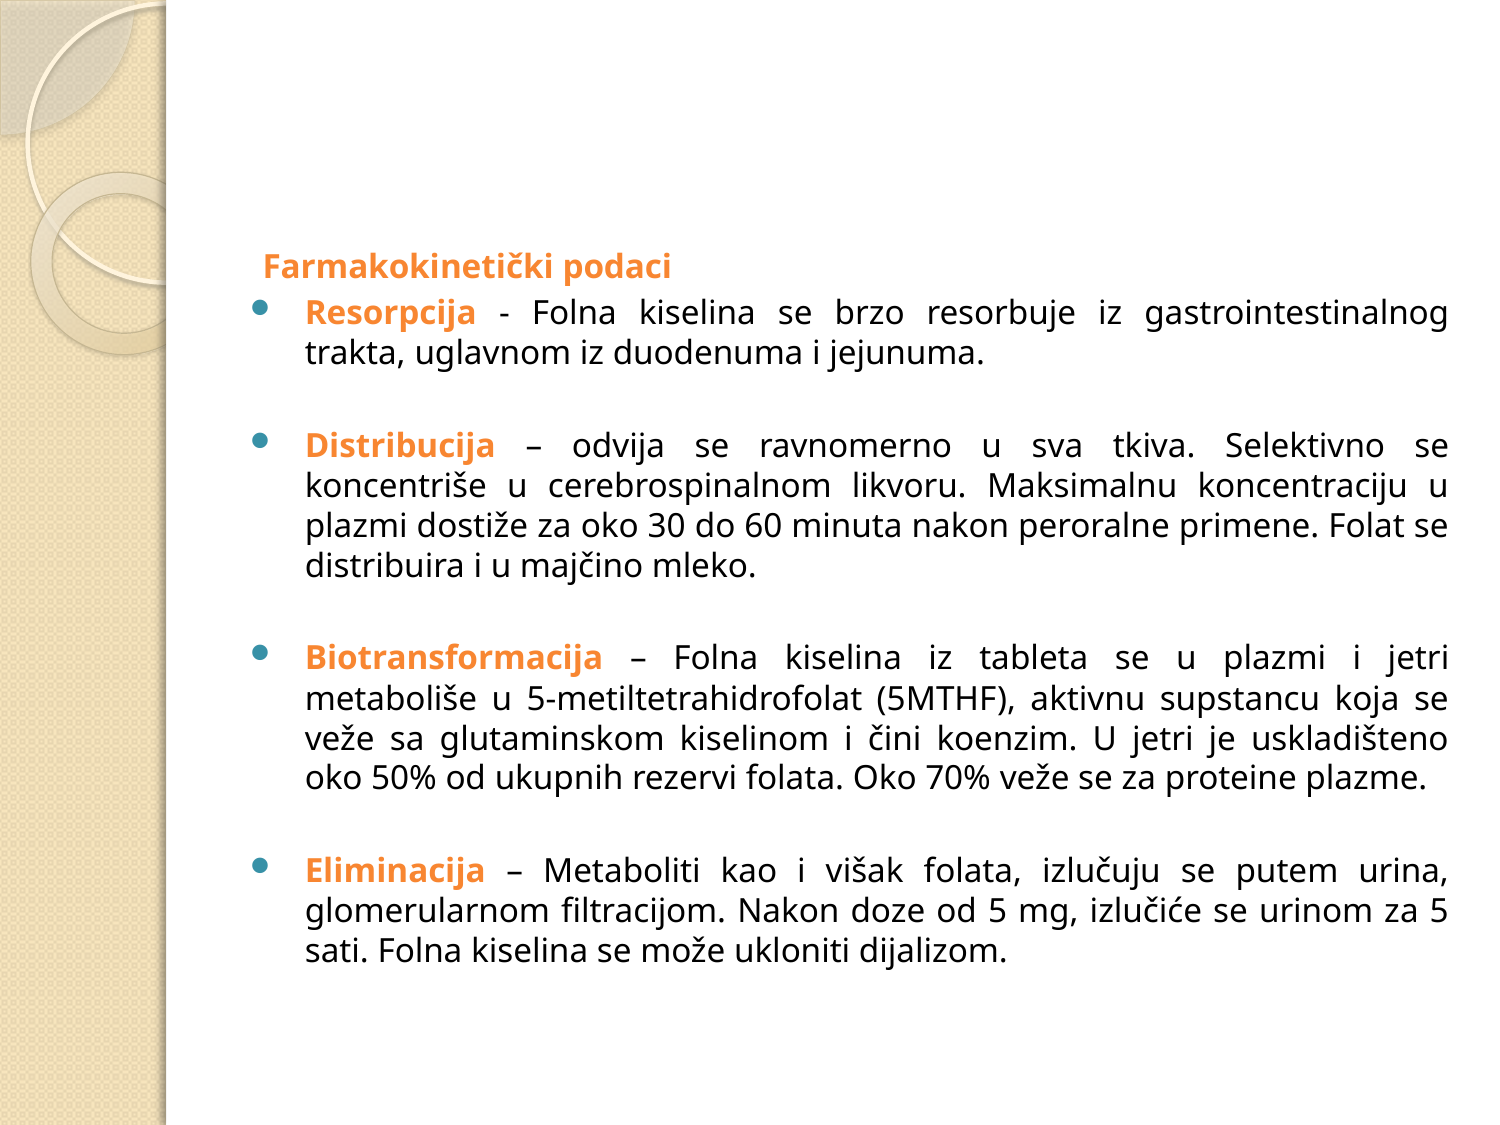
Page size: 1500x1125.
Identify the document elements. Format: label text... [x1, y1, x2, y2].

list Farmakokinetički podaci Resorpcija - Folna kiselina se brzo resorbuje iz gastrointestinalnog trakta, uglavnom iz duodenuma i jejunuma. Distribucija – odvija se ravnomerno u sva tkiva. Selektivno se koncentriše u cerebrospinalnom likvoru. Maksimalnu koncentraciju u plazmi dostiže za oko 30 do 60 minuta nakon peroralne primene. Folat se distribuira i u majčino mleko. Biotransformacija – Folna kiselina iz tableta se u plazmi i jetri metaboliše u 5-metiltetrahidrofolat (5MTHF), aktivnu supstancu koja se veže sa glutaminskom kiselinom i čini koenzim. U jetri je uskladišteno oko 50% od ukupnih rezervi folata. Oko 70% veže se za proteine plazme. Eliminacija – Metaboliti kao i višak folata, izlučuju se putem urina, glomerularnom filtracijom. Nakon doze od 5 mg, izlučiće se urinom za 5 sati. Folna kiselina se može ukloniti dijalizom. [235, 237, 1466, 1025]
